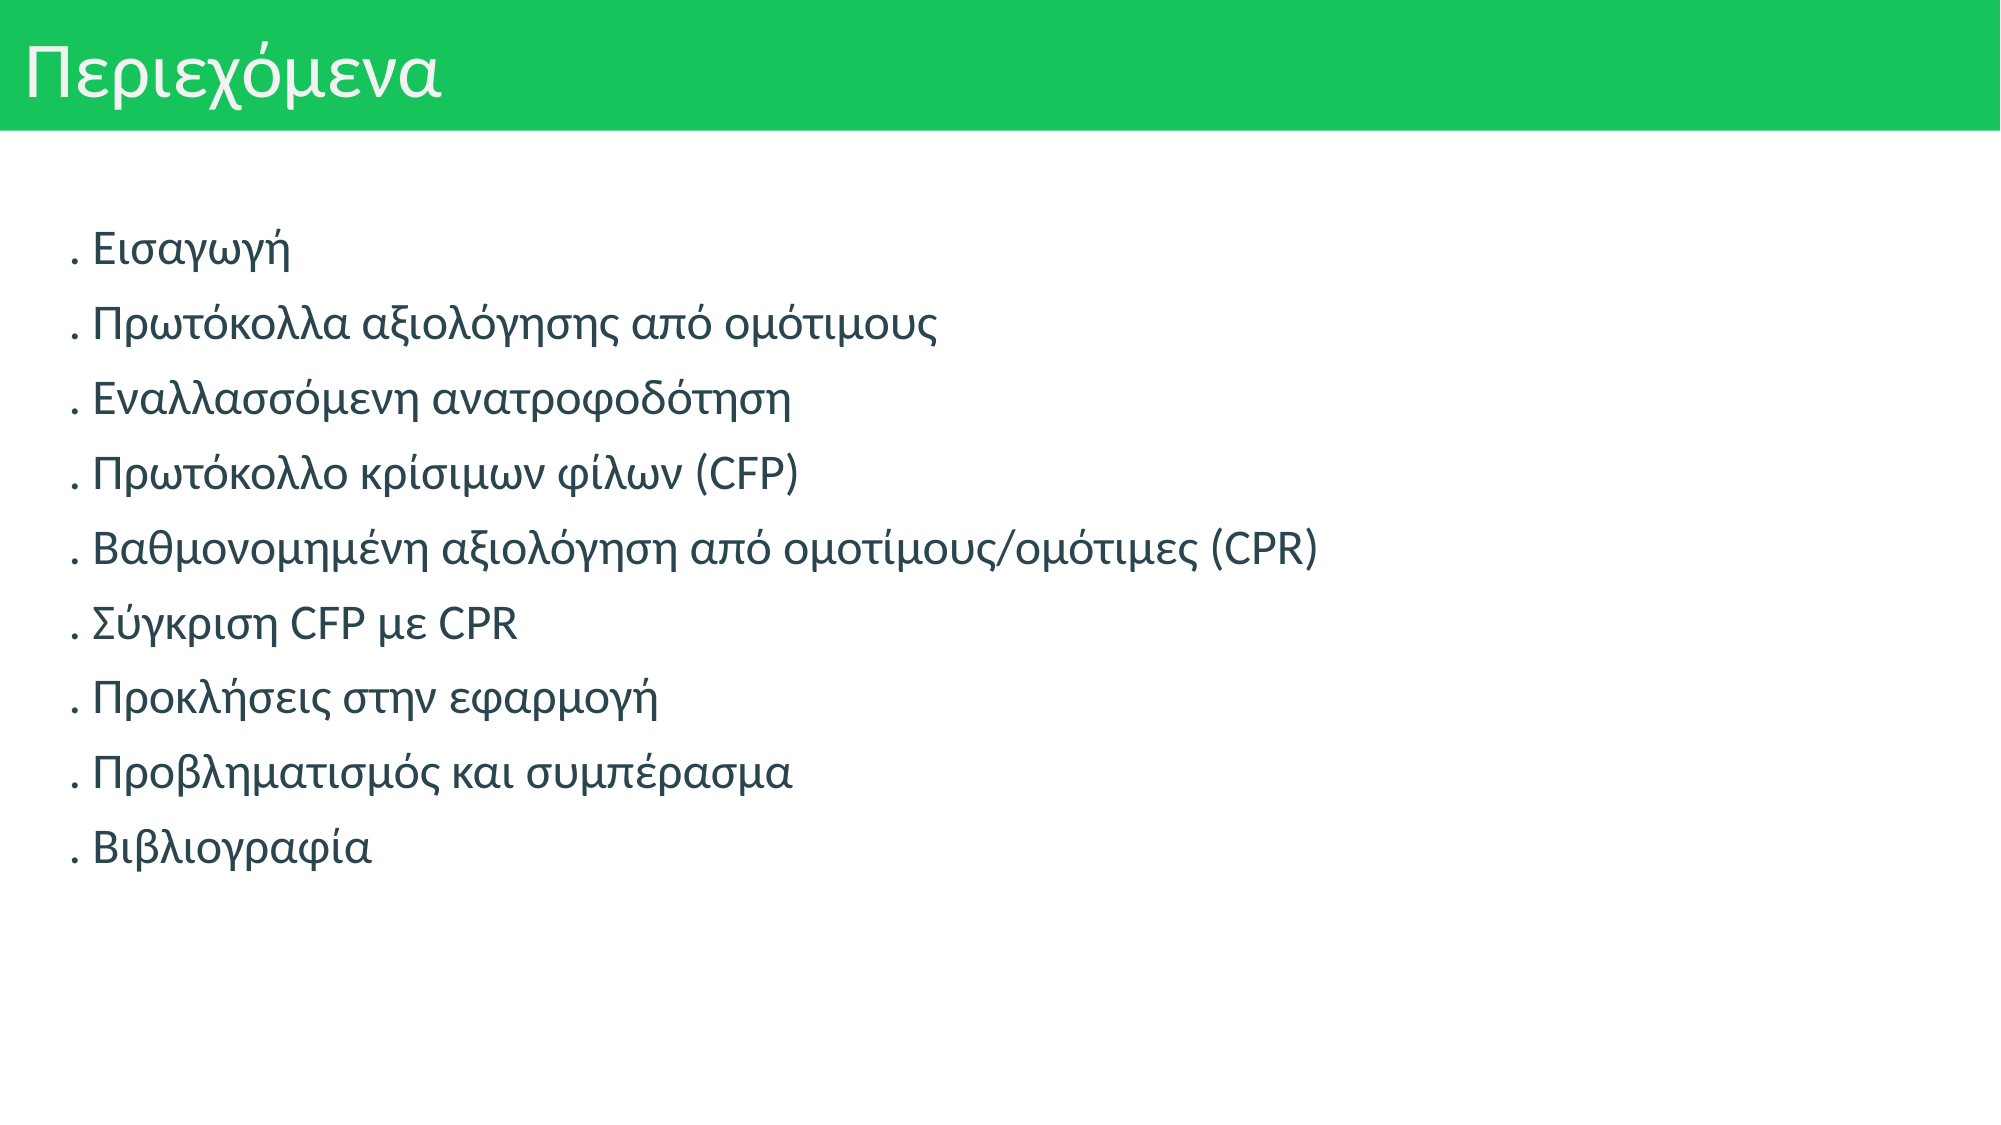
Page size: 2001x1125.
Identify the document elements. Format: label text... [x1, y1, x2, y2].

title Περιεχόμενα [16, 13, 1976, 131]
list . Εισαγωγή . Πρωτόκολλα αξιολόγησης από ομότιμους . Εναλλασσόμενη ανατροφοδότηση . Πρωτόκολλο κρίσιμων φίλων (CFP) . Βαθμονομημένη αξιολόγηση από ομοτίμους/ομότιμες (CPR) . Σύγκριση CFP με CPR . Προκλήσεις στην εφαρμογή . Προβληματισμός και συμπέρασμα . Βιβλιογραφία [16, 214, 1976, 1125]
